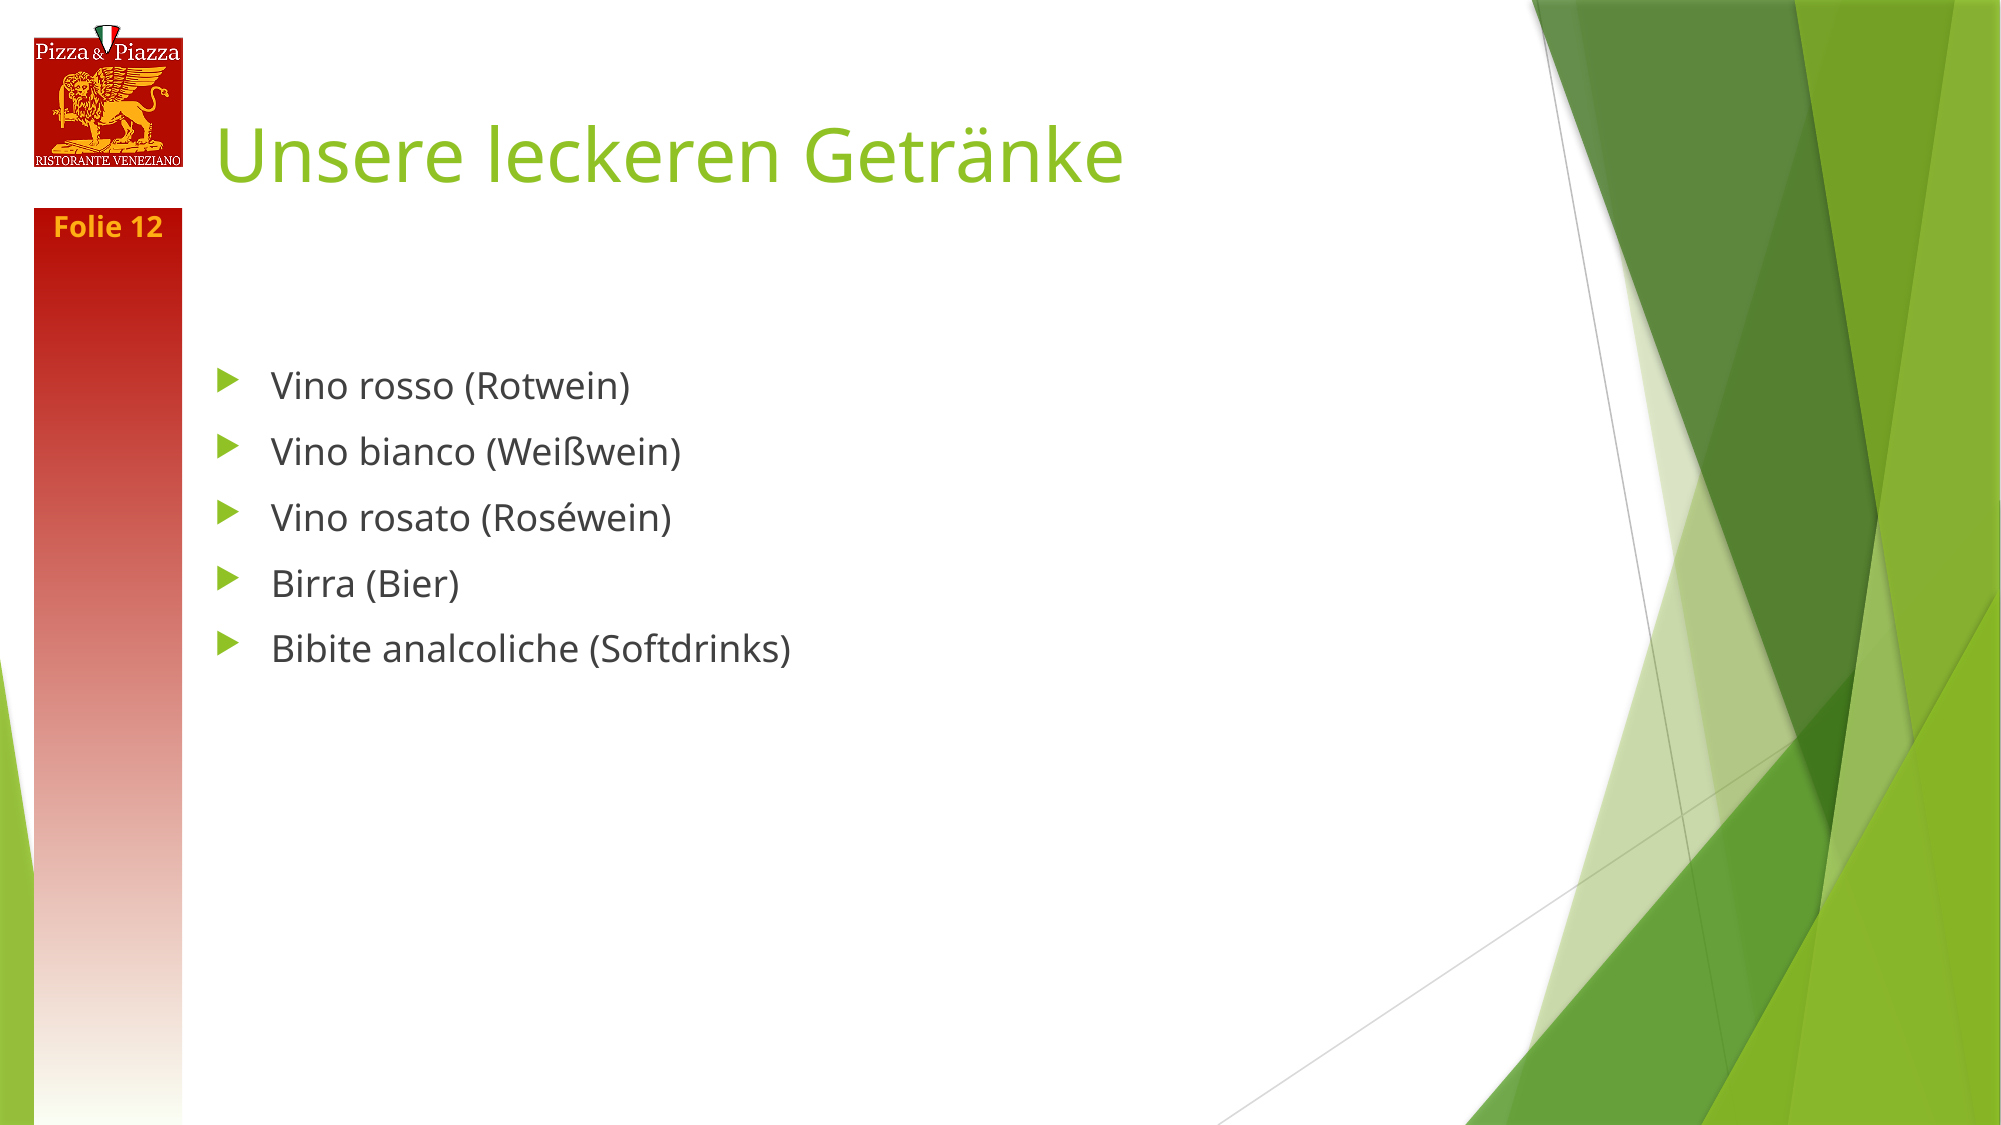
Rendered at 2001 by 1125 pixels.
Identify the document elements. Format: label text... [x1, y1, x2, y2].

picture [34, 25, 183, 167]
list Vino rosso (Rotwein) Vino bianco (Weißwein) Vino rosato (Roséwein) Birra (Bier) Bibite analcoliche (Softdrinks) [199, 354, 1522, 992]
title Unsere leckeren Getränke [199, 99, 1522, 317]
